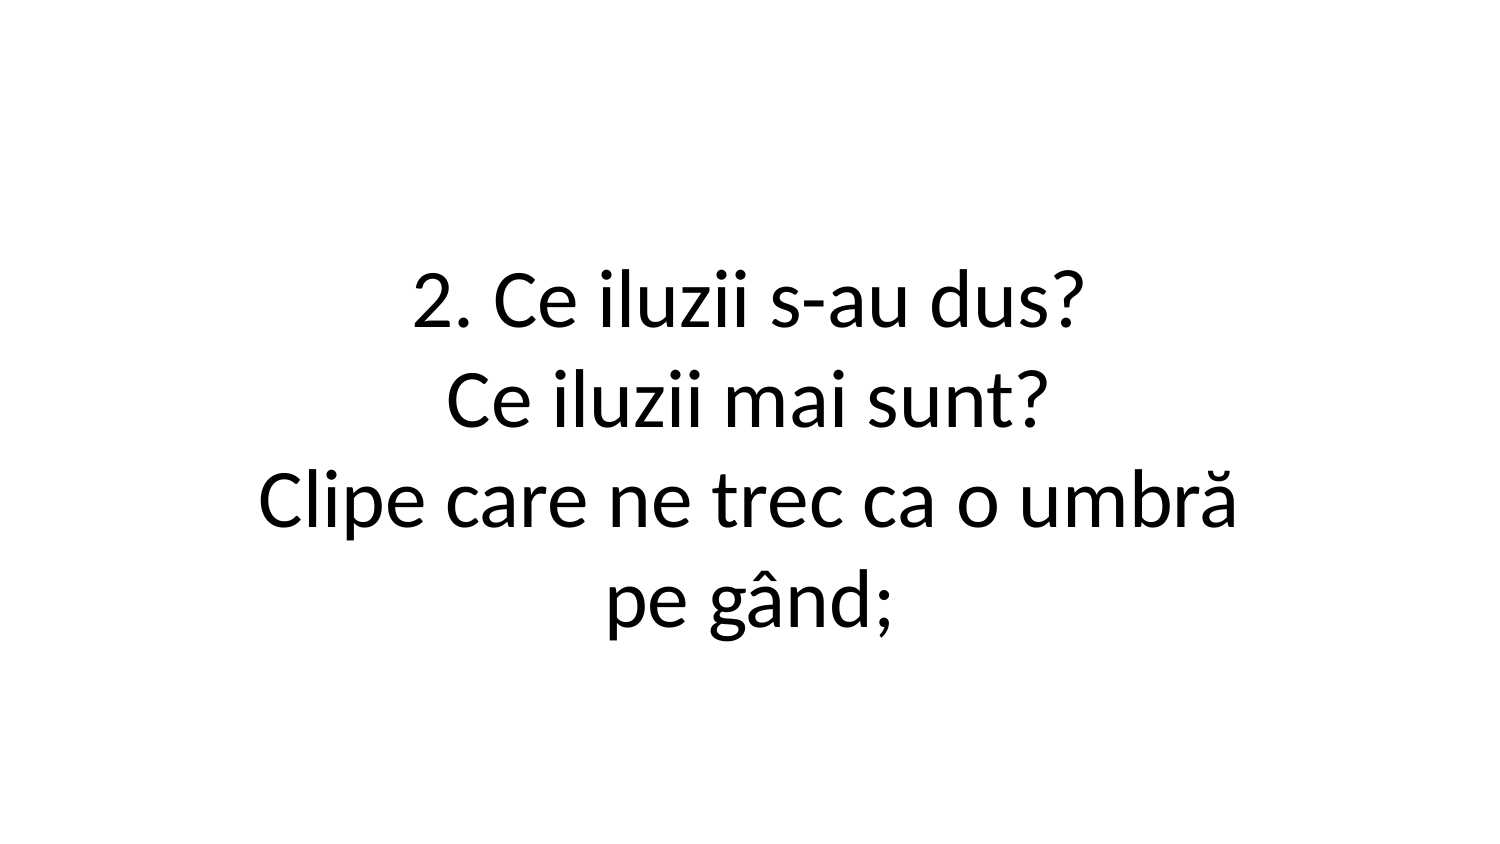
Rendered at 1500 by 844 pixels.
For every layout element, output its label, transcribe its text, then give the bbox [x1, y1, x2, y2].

text_box 2. Ce iluzii s-au dus? Ce iluzii mai sunt? Clipe care ne trec ca o umbră pe gând; [244, 192, 1256, 652]
